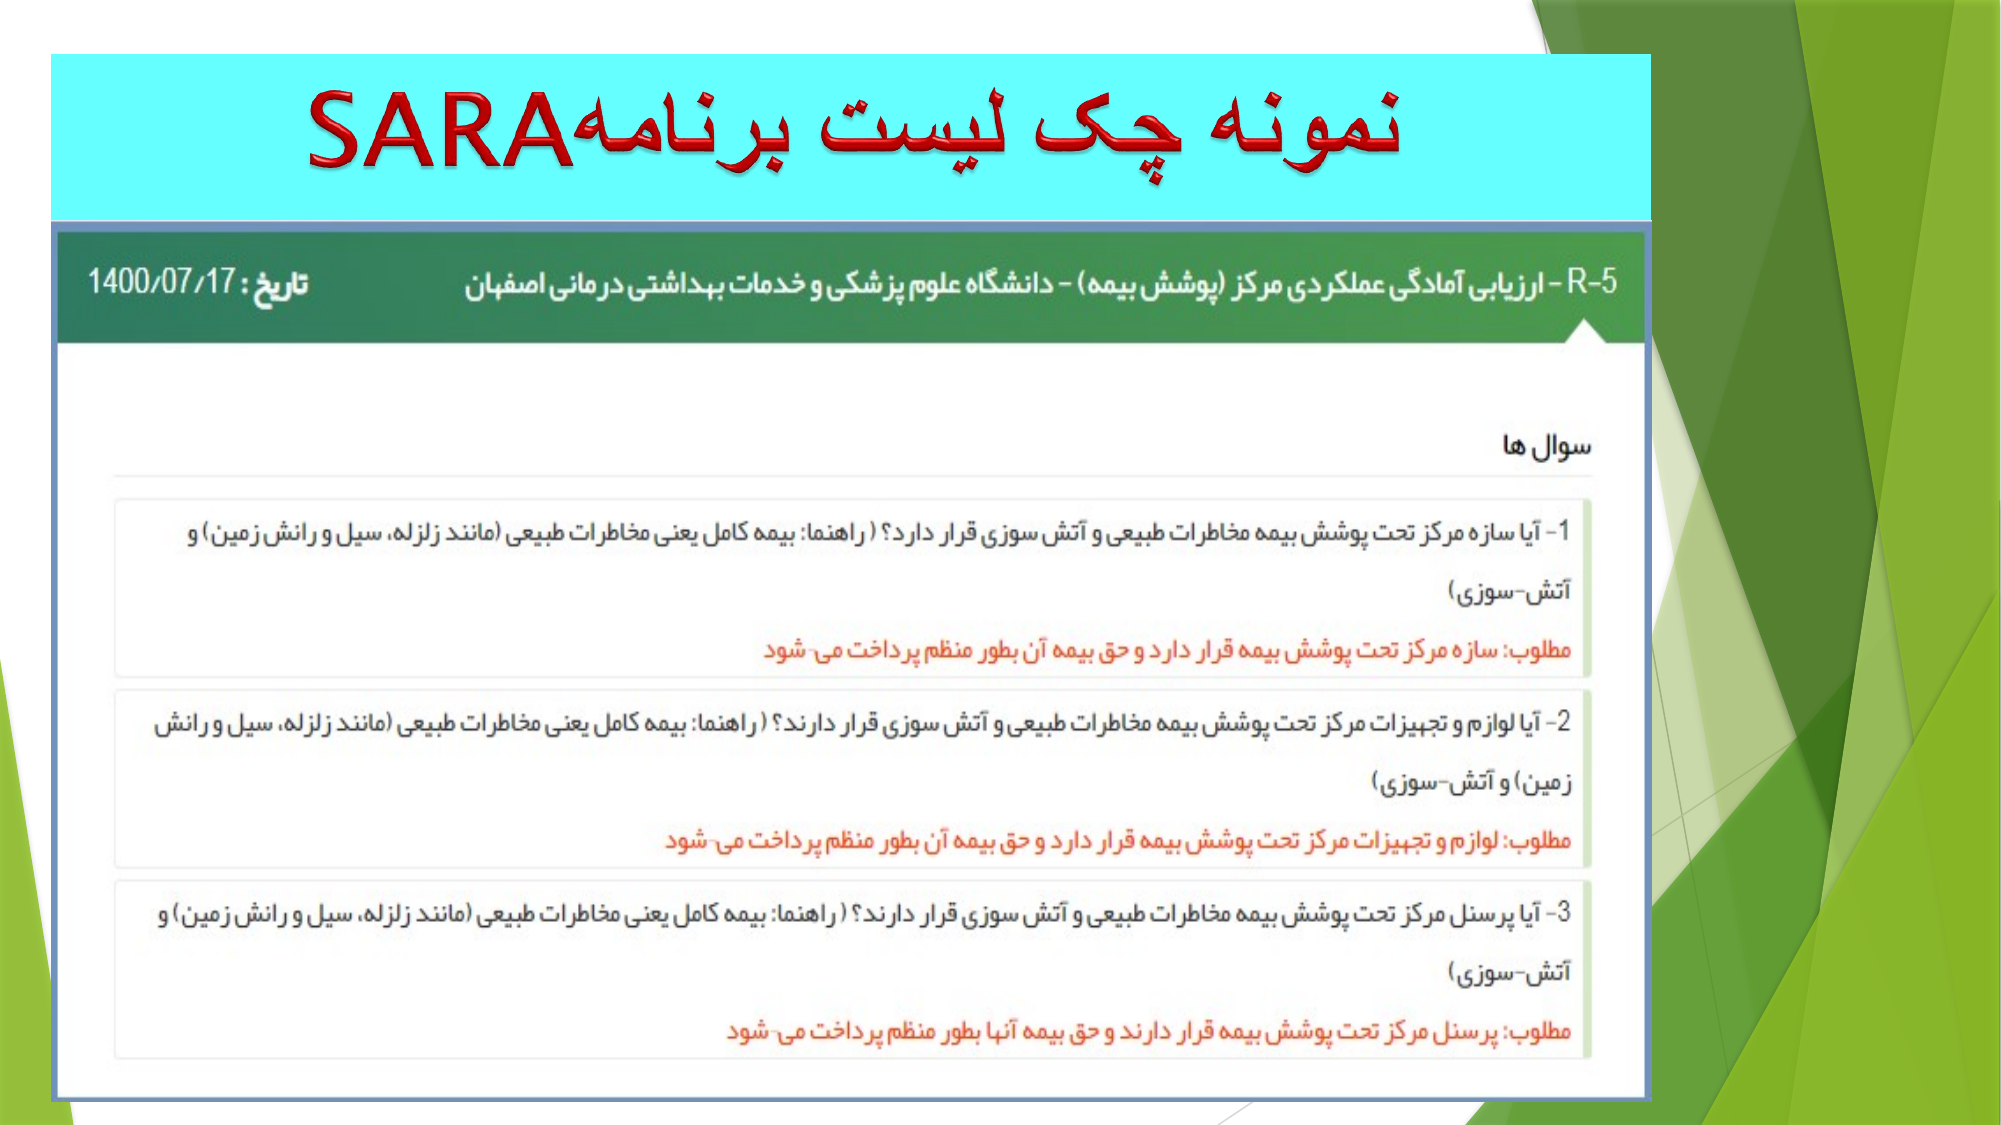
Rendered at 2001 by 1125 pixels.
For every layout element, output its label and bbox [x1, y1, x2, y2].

text_box [50, 52, 1652, 1102]
